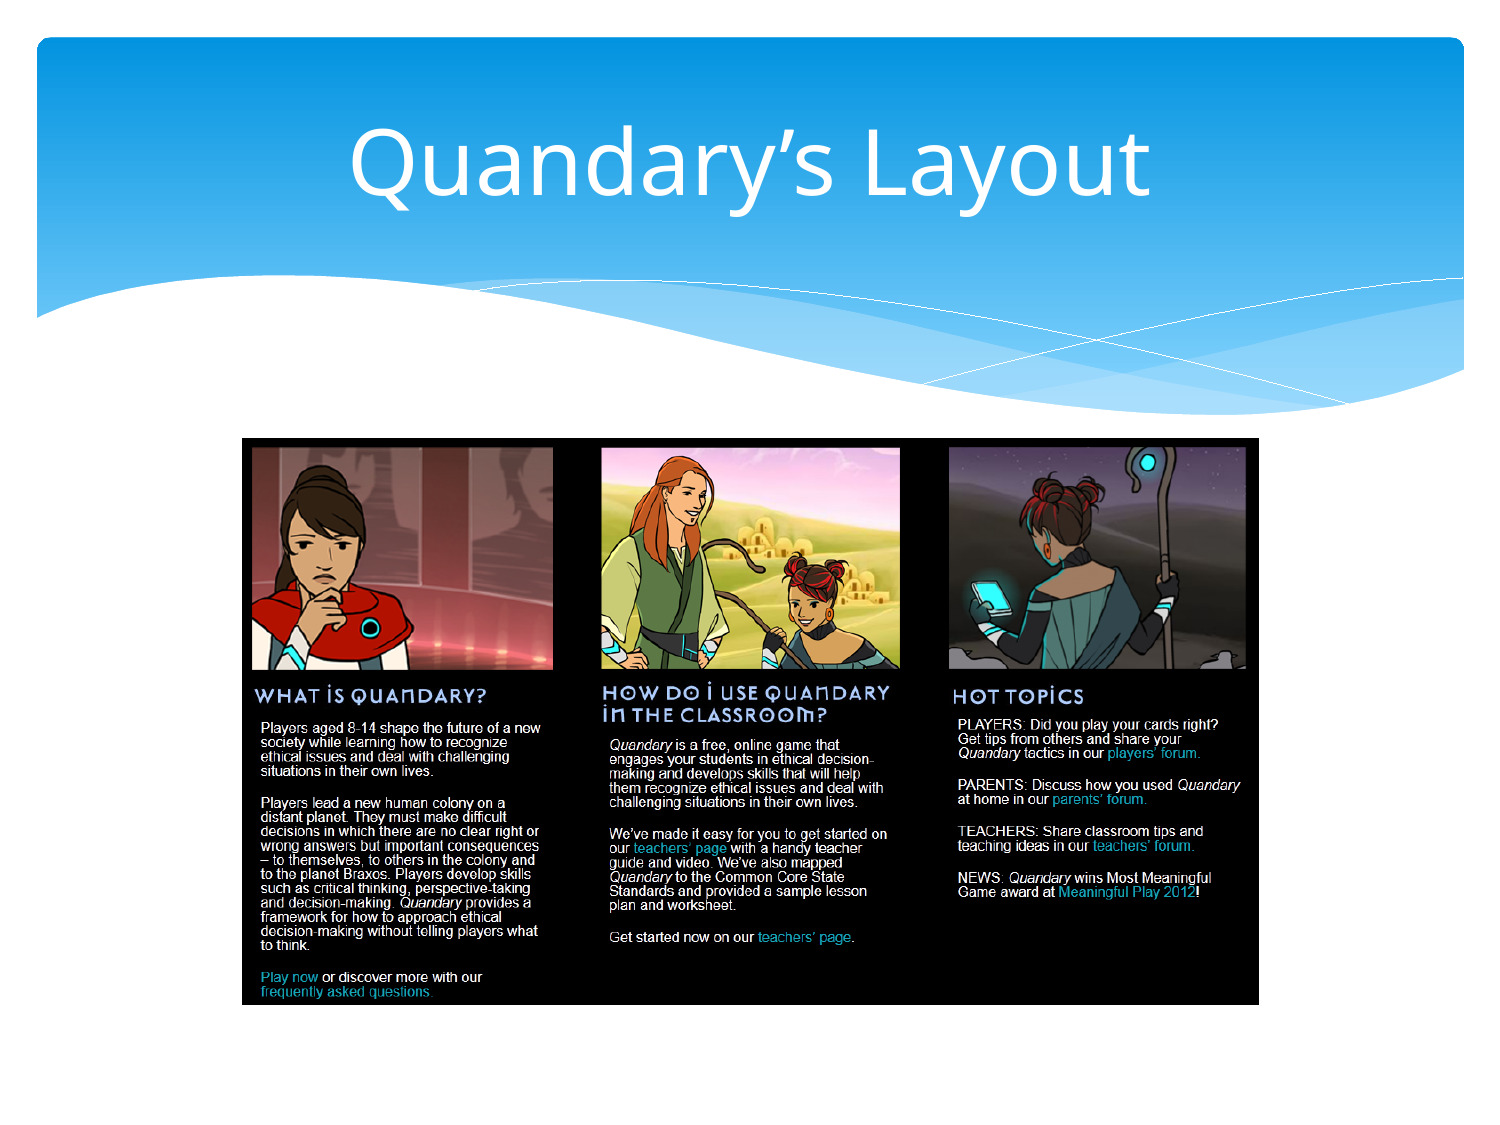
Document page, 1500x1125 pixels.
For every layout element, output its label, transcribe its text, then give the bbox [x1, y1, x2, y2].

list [242, 438, 1260, 1006]
title Quandary’s Layout [75, 55, 1425, 261]
